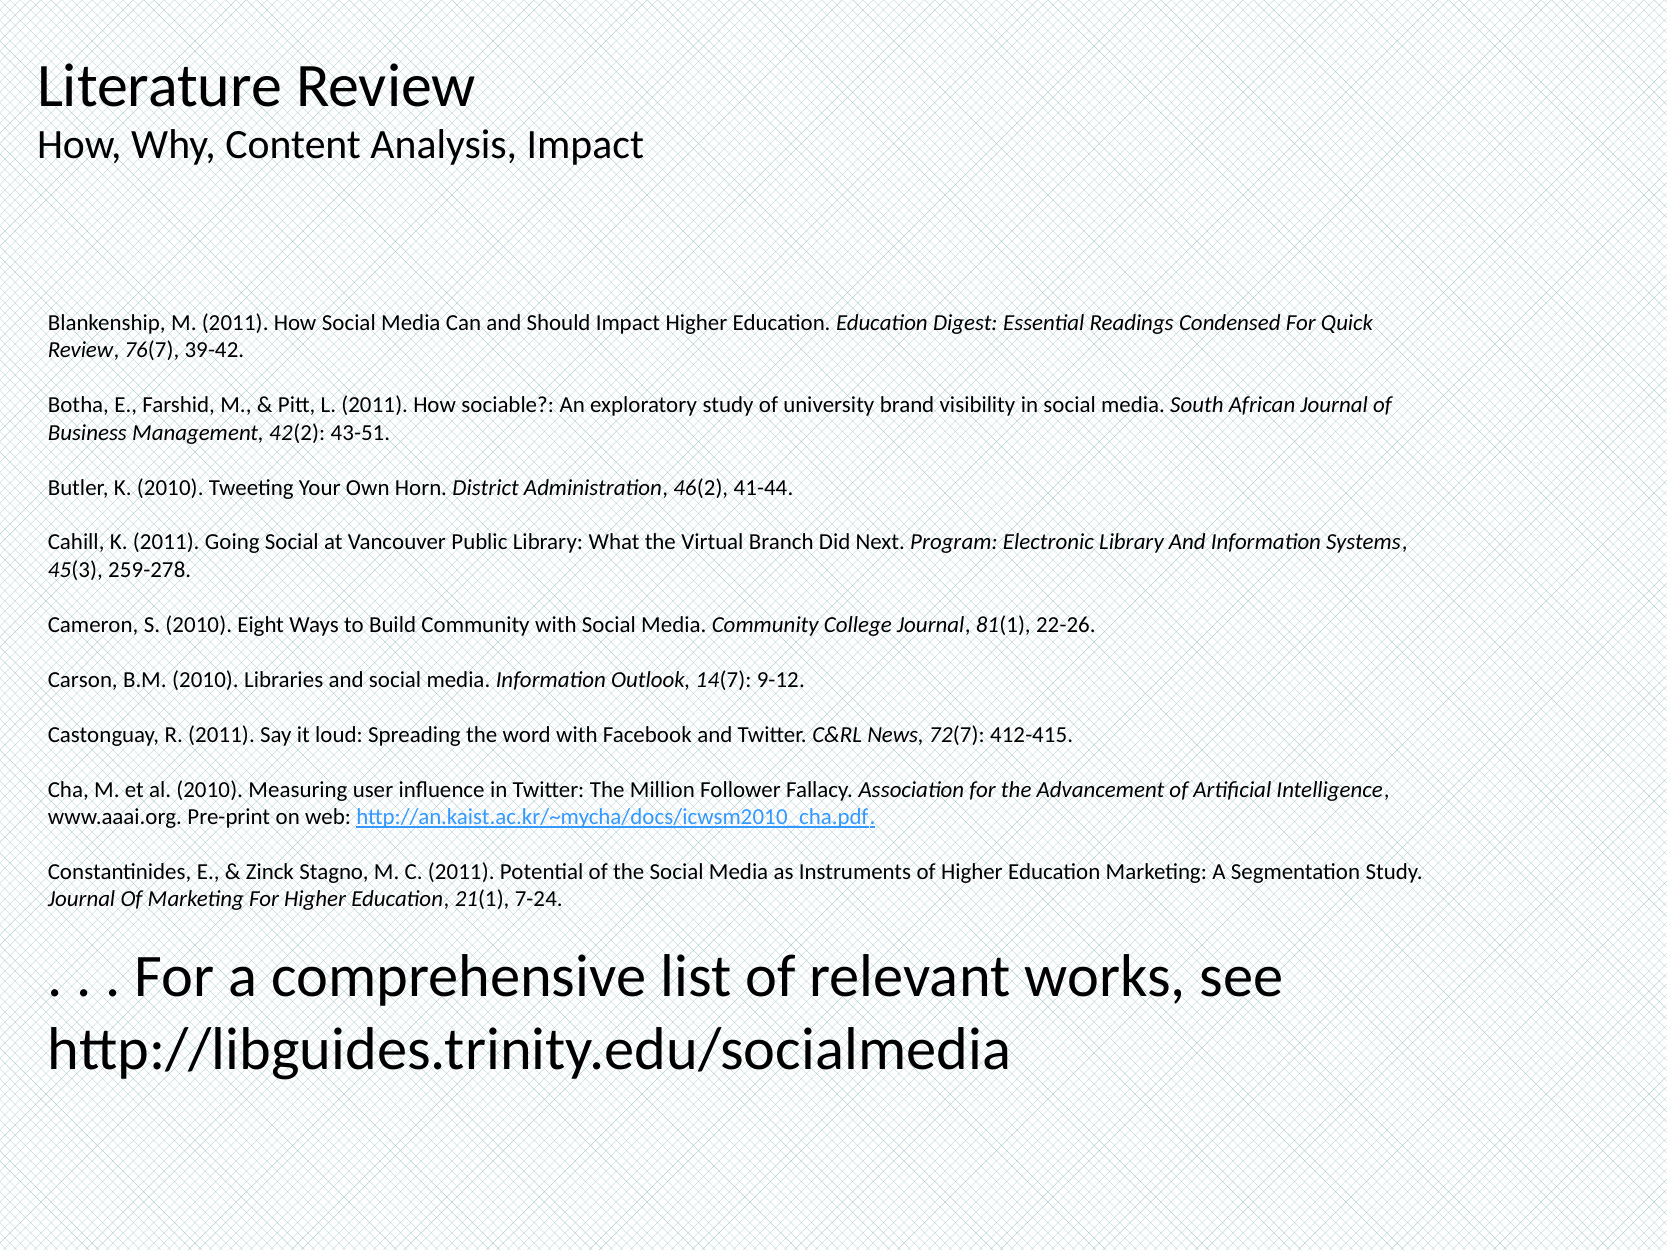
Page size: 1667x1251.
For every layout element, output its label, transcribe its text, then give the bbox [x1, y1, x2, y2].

text_box Blankenship, M. (2011). How Social Media Can and Should Impact Higher Education. Education Digest: Essential Readings Condensed For Quick Review, 76(7), 39-42. Botha, E., Farshid, M., & Pitt, L. (2011). How sociable?: An exploratory study of university brand visibility in social media. South African Journal of Business Management, 42(2): 43-51. Butler, K. (2010). Tweeting Your Own Horn. District Administration, 46(2), 41-44. Cahill, K. (2011). Going Social at Vancouver Public Library: What the Virtual Branch Did Next. Program: Electronic Library And Information Systems, 45(3), 259-278. Cameron, S. (2010). Eight Ways to Build Community with Social Media. Community College Journal, 81(1), 22-26. Carson, B.M. (2010). Libraries and social media. Information Outlook, 14(7): 9-12. Castonguay, R. (2011). Say it loud: Spreading the word with Facebook and Twitter. C&RL News, 72(7): 412-415. Cha, M. et al. (2010). Measuring user influence in Twitter: The Million Follower Fallacy. Association for the Advancement of Artificial Intelligence, www.aaai.org. Pre-print on web: http://an.kaist.ac.kr/~mycha/docs/icwsm2010_cha.pdf. Constantinides, E., & Zinck Stagno, M. C. (2011). Potential of the Social Media as Instruments of Higher Education Marketing: A Segmentation Study. Journal Of Marketing For Higher Education, 21(1), 7-24. . . . For a comprehensive list of relevant works, see http://libguides.trinity.edu/socialmedia [33, 300, 1459, 1089]
title Literature Review How, Why, Content Analysis, Impact [37, 50, 1234, 219]
